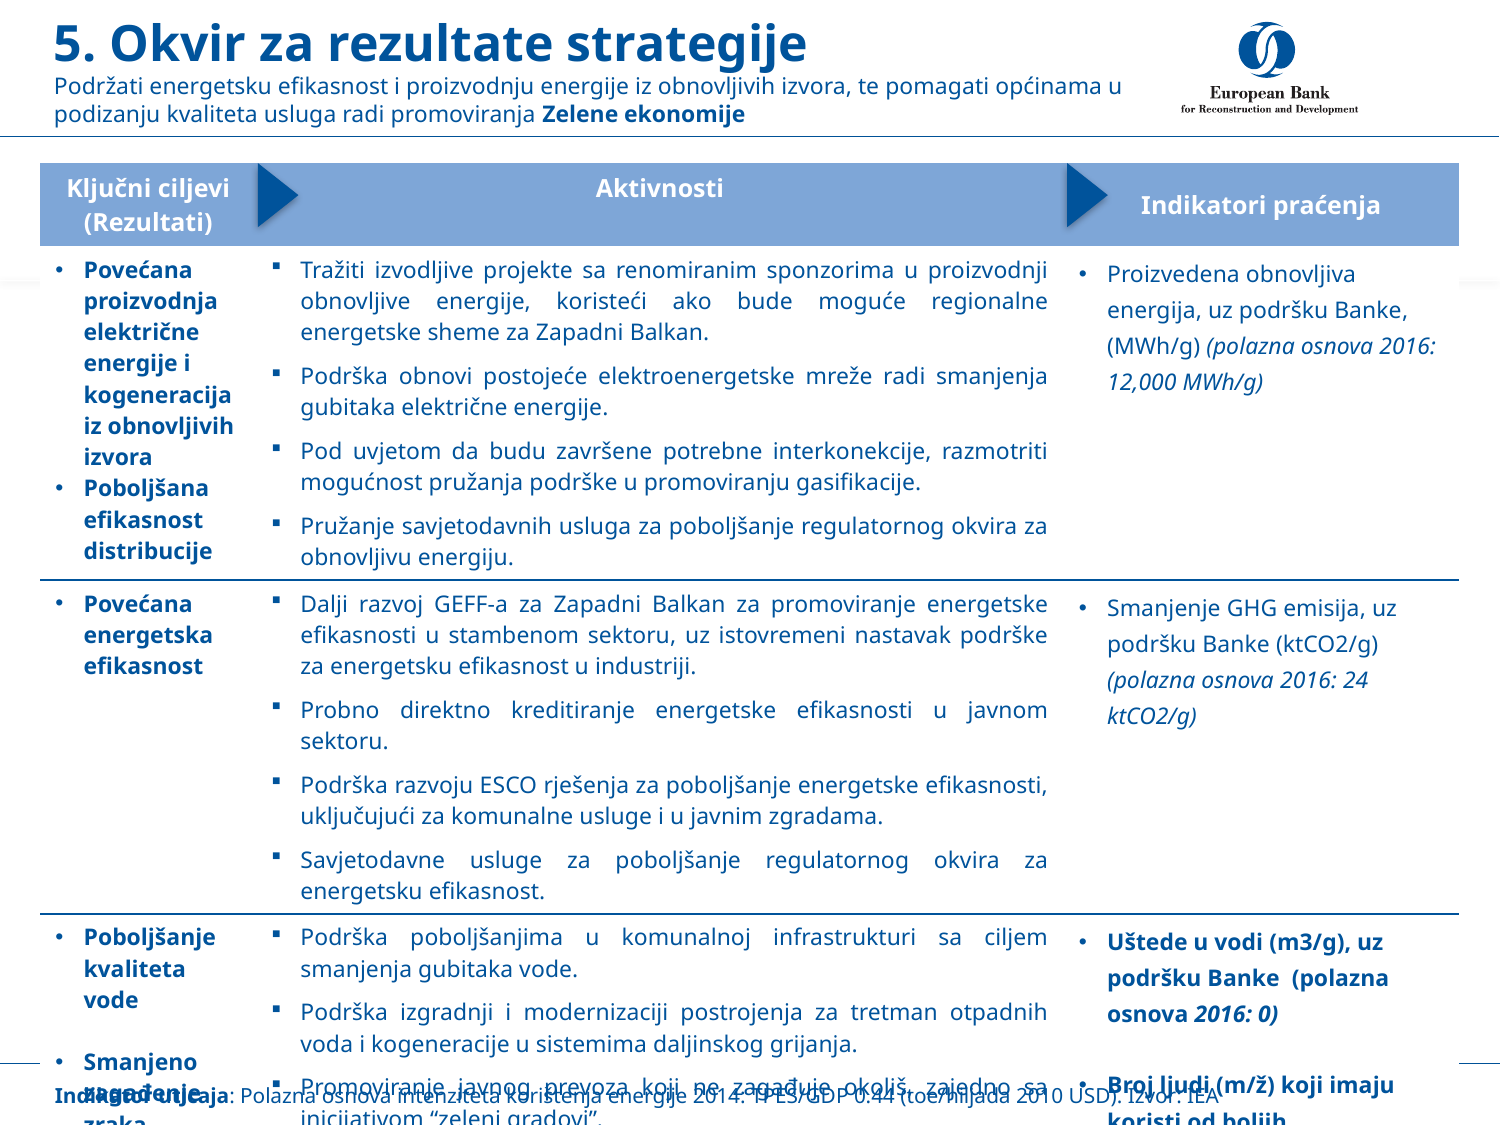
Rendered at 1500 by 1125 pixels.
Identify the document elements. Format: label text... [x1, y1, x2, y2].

table_cell Podrška poboljšanjima u komunalnoj infrastrukturi sa ciljem smanjenja gubitaka vode. Podrška izgradnji i modernizaciji postrojenja za tretman otpadnih voda i kogeneracije u sistemima daljinskog grijanja. Promoviranje javnog prevoza koji ne zagađuje okoliš, zajedno sa inicijativom “zeleni gradovi”. [256, 915, 1064, 1071]
text_box Indikator uticaja: Polazna osnova intenziteta korištenja energije 2014: TPES/GDP 0.44 (toe/hiljada 2010 USD). Izvor: IEA [40, 1071, 1342, 1116]
table_cell Smanjenje GHG emisija, uz podršku Banke (ktCO2/g) (polazna osnova 2016: 24 ktCO2/g) [1064, 581, 1459, 913]
table_cell Povećana energetska efikasnost [40, 581, 256, 913]
table_cell Tražiti izvodljive projekte sa renomiranim sponzorima u proizvodnji obnovljive energije, koristeći ako bude moguće regionalne energetske sheme za Zapadni Balkan. Podrška obnovi postojeće elektroenergetske mreže radi smanjenja gubitaka električne energije. Pod uvjetom da budu završene potrebne interkonekcije, razmotriti mogućnost pružanja podrške u promoviranju gasifikacije. Pružanje savjetodavnih usluga za poboljšanje regulatornog okvira za obnovljivu energiju. [256, 246, 1064, 579]
table_cell Dalji razvoj GEFF-a za Zapadni Balkan za promoviranje energetske efikasnosti u stambenom sektoru, uz istovremeni nastavak podrške za energetsku efikasnost u industriji. Probno direktno kreditiranje energetske efikasnosti u javnom sektoru. Podrška razvoju ESCO rješenja za poboljšanje energetske efikasnosti, uključujući za komunalne usluge i u javnim zgradama. Savjetodavne usluge za poboljšanje regulatornog okvira za energetsku efikasnost. [256, 581, 1064, 913]
table_header Ključni ciljevi (Rezultati) [40, 163, 256, 246]
table_cell Proizvedena obnovljiva energija, uz podršku Banke, (MWh/g) (polazna osnova 2016: 12,000 MWh/g) [1064, 246, 1459, 579]
table_cell Povećana proizvodnja električne energije i kogeneracija iz obnovljivih izvora Poboljšana efikasnost distribucije [40, 246, 256, 579]
title 5. Okvir za rezultate strategije Podržati energetsku efikasnost i proizvodnju energije iz obnovljivih izvora, te pomagati općinama u podizanju kvaliteta usluga radi promoviranja Zelene ekonomije [53, 1, 1167, 137]
table_cell Poboljšanje kvaliteta vode Smanjeno zagađenje zraka [40, 1116, 256, 1125]
text_box [257, 162, 300, 228]
table_header Aktivnosti [256, 163, 1064, 246]
table_cell Podrška poboljšanjima u komunalnoj infrastrukturi sa ciljem smanjenja gubitaka vode. Podrška izgradnji i modernizaciji postrojenja za tretman otpadnih voda i kogeneracije u sistemima daljinskog grijanja. Promoviranje javnog prevoza koji ne zagađuje okoliš, zajedno sa inicijativom “zeleni gradovi”. [256, 1116, 1064, 1125]
table_cell Poboljšanje kvaliteta vode Smanjeno zagađenje zraka [40, 915, 256, 1071]
table_header Indikatori praćenja [1064, 163, 1459, 246]
table_cell Uštede u vodi (m3/g), uz podršku Banke (polazna osnova 2016: 0) Broj ljudi (m/ž) koji imaju koristi od boljih infrastrukturnih usluga (polazna osnova 0) [1064, 915, 1459, 1125]
text_box [1066, 162, 1109, 228]
